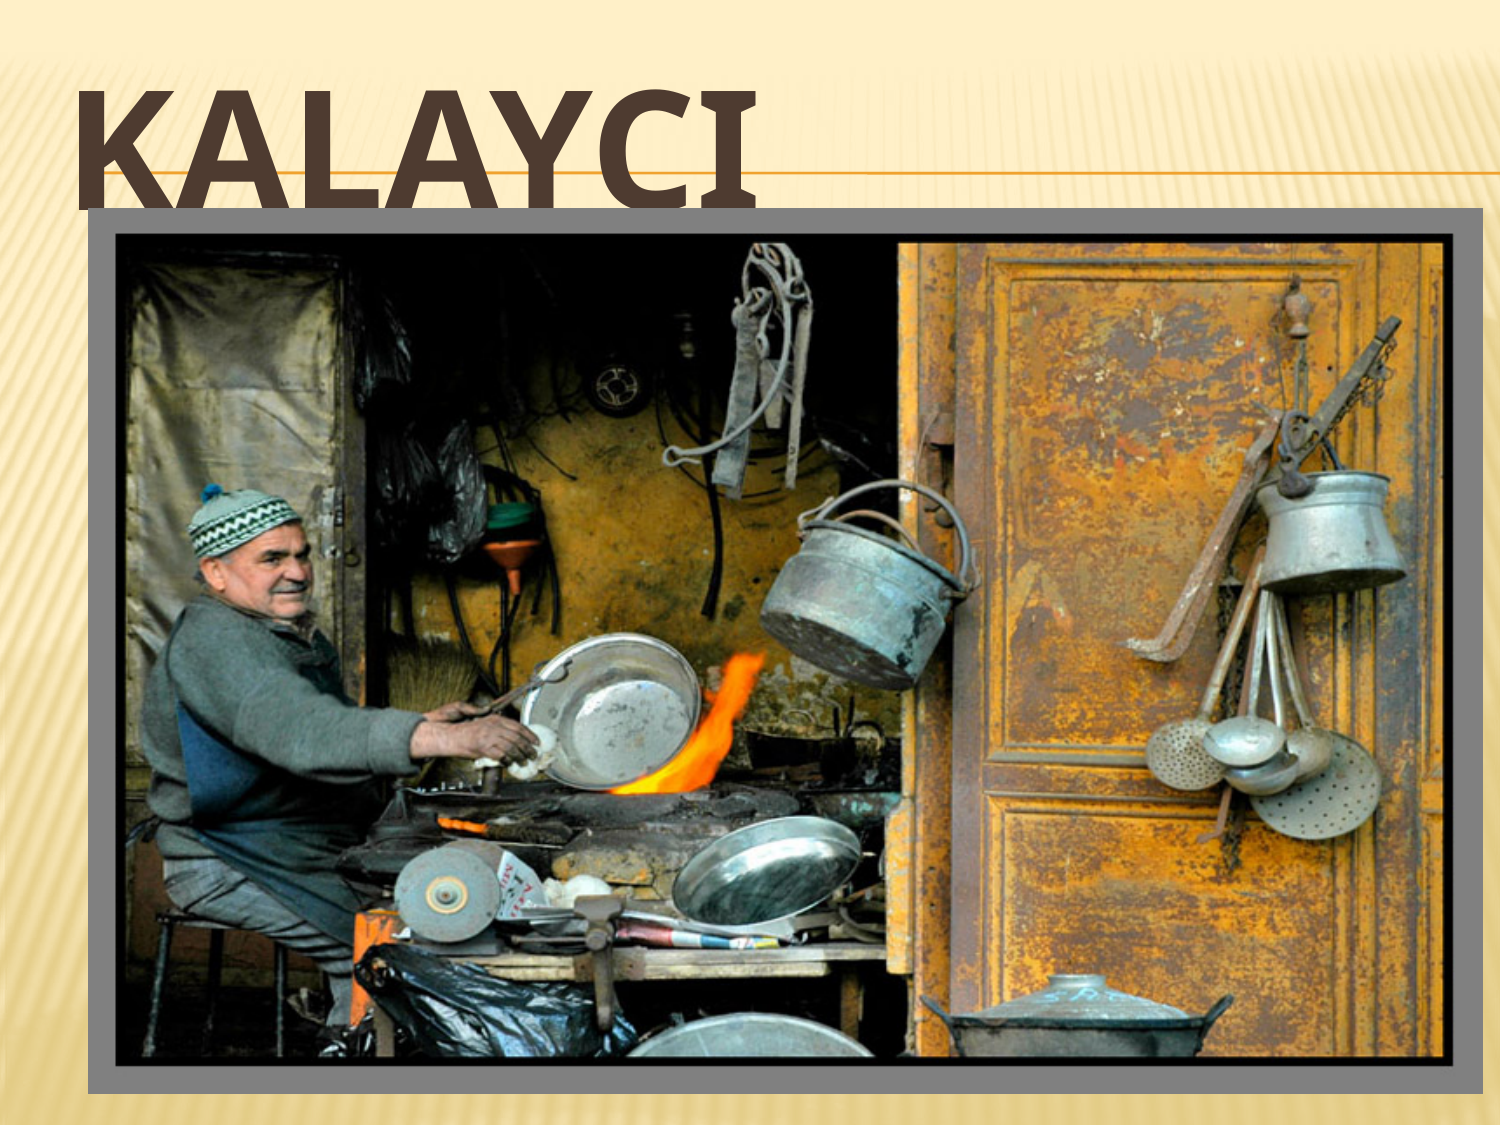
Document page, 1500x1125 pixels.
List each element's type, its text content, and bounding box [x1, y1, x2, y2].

title KALAYCI [50, 75, 1475, 213]
picture [88, 207, 1483, 1095]
